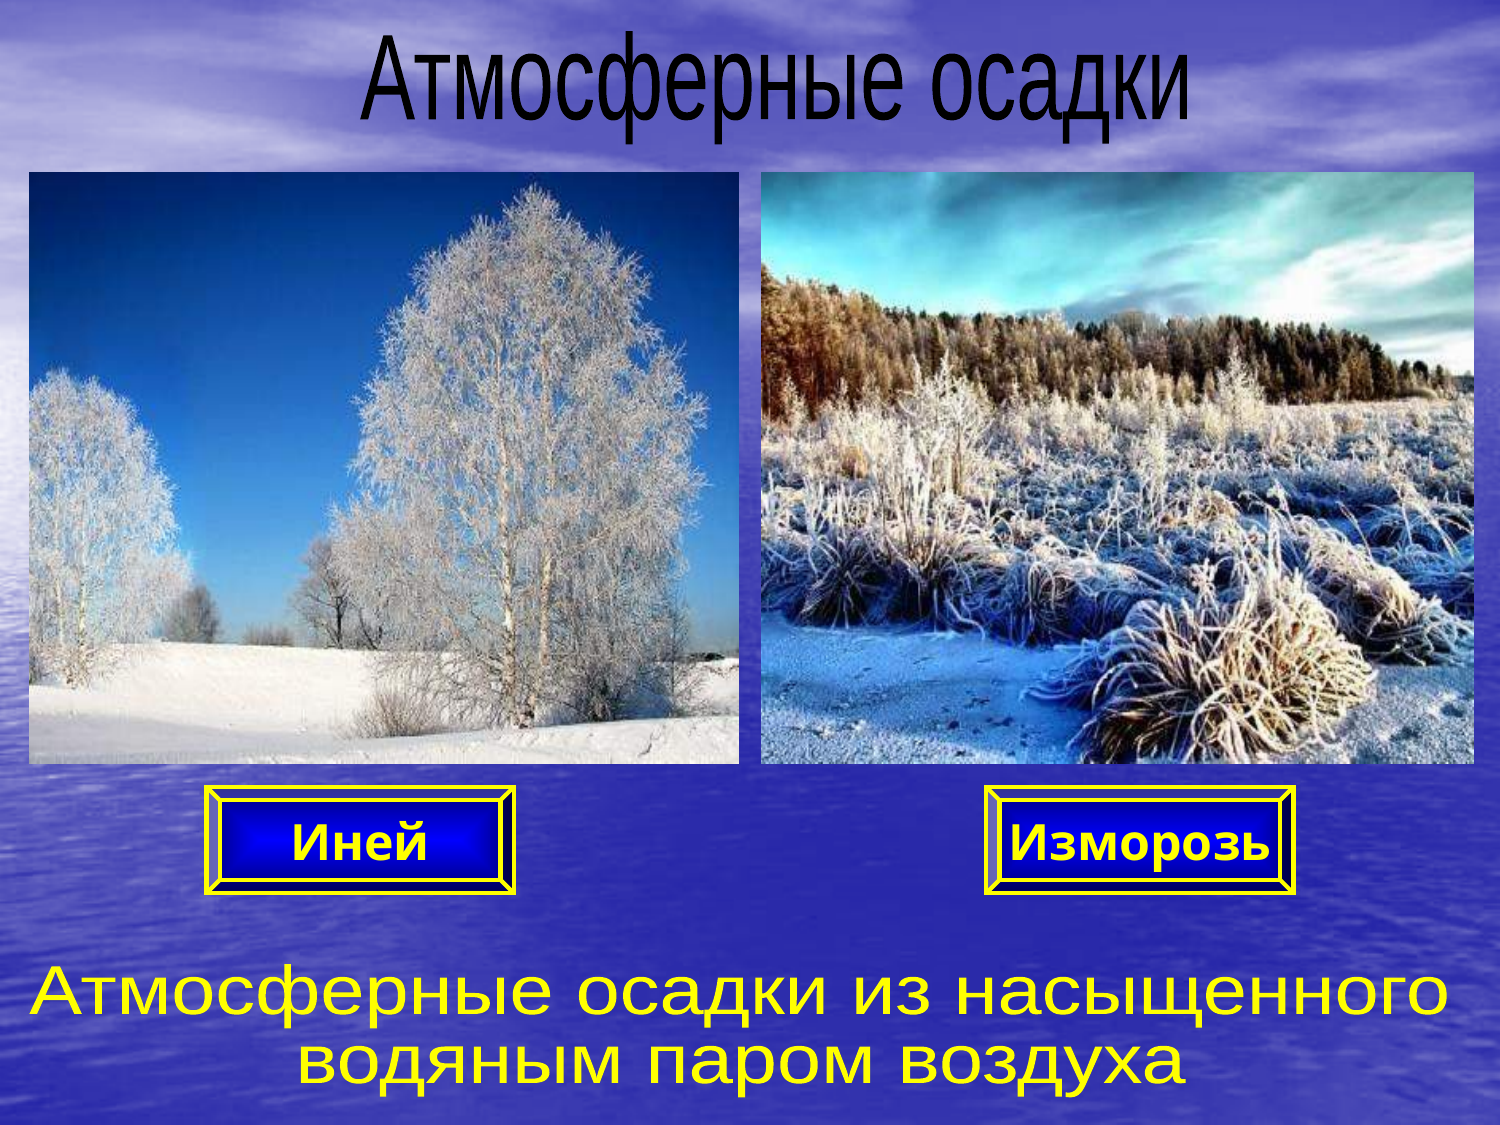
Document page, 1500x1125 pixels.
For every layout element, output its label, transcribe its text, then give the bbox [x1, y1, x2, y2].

picture [29, 172, 739, 764]
picture [761, 172, 1474, 764]
text_box Изморозь [986, 786, 1294, 894]
text_box Иней [206, 786, 514, 894]
